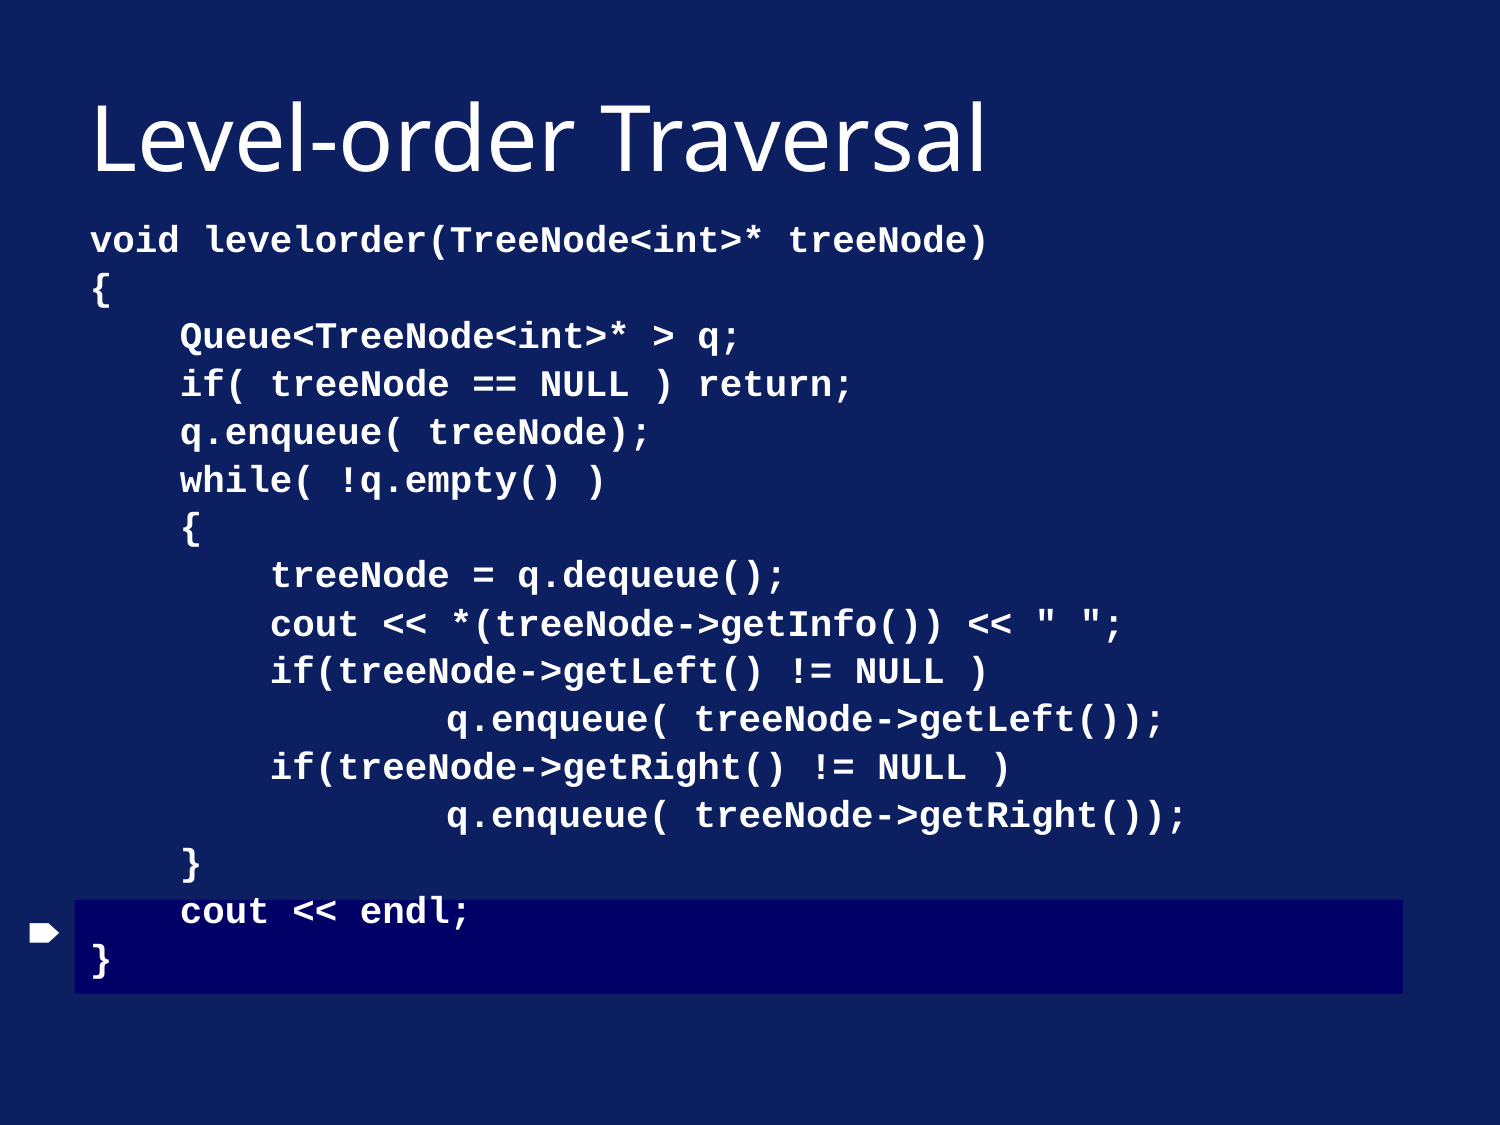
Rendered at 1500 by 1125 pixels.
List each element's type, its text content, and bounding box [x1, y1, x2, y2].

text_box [12, 899, 1404, 1003]
list void levelorder(TreeNode<int>* treeNode) { Queue<TreeNode<int>* > q; if( treeNode == NULL ) return; q.enqueue( treeNode); while( !q.empty() ) { treeNode = q.dequeue(); cout << *(treeNode->getInfo()) << " "; if(treeNode->getLeft() != NULL ) q.enqueue( treeNode->getLeft()); if(treeNode->getRight() != NULL ) q.enqueue( treeNode->getRight()); } cout << endl; } [74, 212, 1425, 1063]
title Level-order Traversal [74, 59, 1425, 210]
